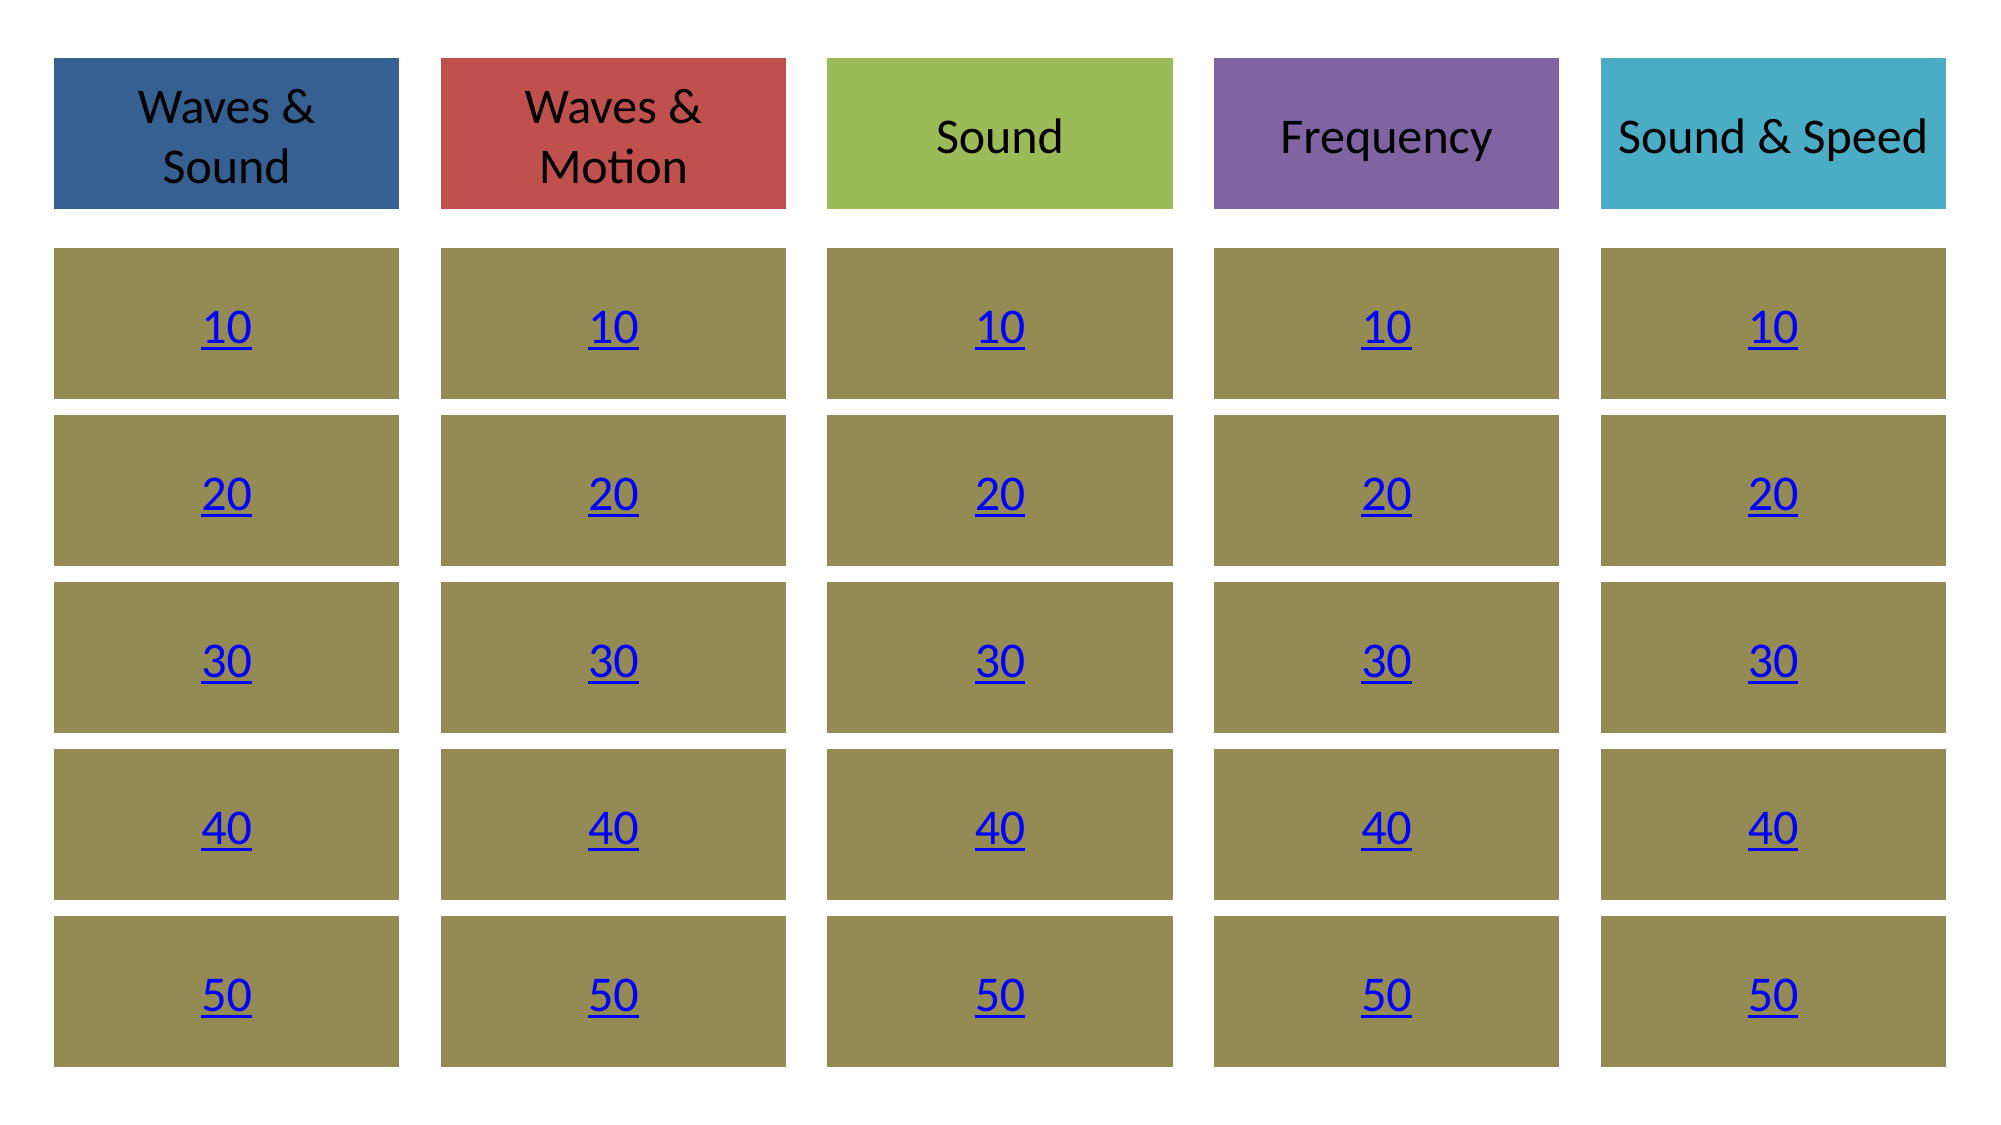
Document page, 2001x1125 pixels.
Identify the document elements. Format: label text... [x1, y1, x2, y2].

list 40 [1214, 749, 1559, 900]
list 30 [1601, 582, 1946, 733]
list 40 [54, 749, 399, 900]
list 50 [54, 916, 399, 1067]
list 40 [1601, 749, 1946, 900]
list 50 [441, 916, 786, 1067]
list 10 [1601, 248, 1946, 399]
list 20 [1601, 415, 1946, 566]
list 50 [1214, 916, 1559, 1067]
list 50 [827, 916, 1173, 1067]
list 30 [441, 582, 786, 733]
list Frequency [1214, 58, 1559, 209]
list 40 [441, 749, 786, 900]
list 50 [1601, 916, 1946, 1067]
list 30 [1214, 582, 1559, 733]
list 20 [54, 415, 399, 566]
list 10 [827, 248, 1173, 399]
list 10 [1214, 248, 1559, 399]
list 40 [827, 749, 1173, 900]
list 30 [54, 582, 399, 733]
list 20 [827, 415, 1173, 566]
list 10 [441, 248, 786, 399]
list Sound & Speed [1601, 58, 1946, 209]
list Waves & Sound [54, 58, 399, 209]
list 10 [54, 248, 399, 399]
list 30 [827, 582, 1173, 733]
list 20 [441, 415, 786, 566]
list 20 [1214, 415, 1559, 566]
list Waves & Motion [441, 58, 786, 209]
list Sound [827, 58, 1173, 209]
